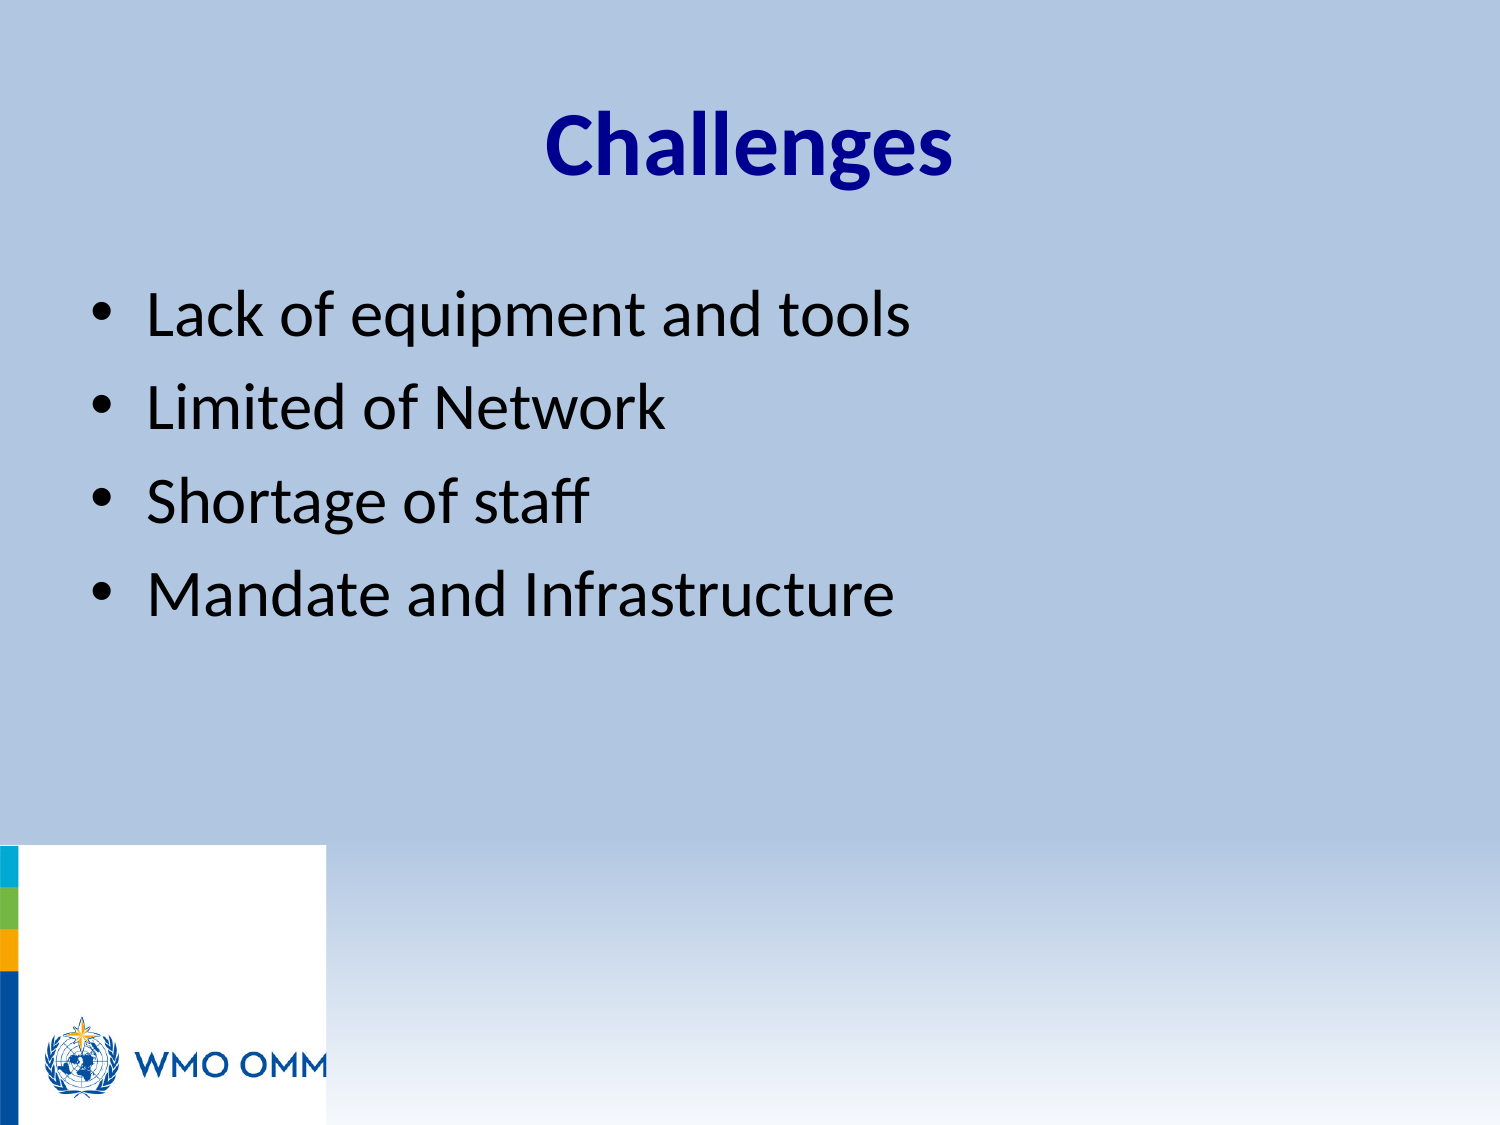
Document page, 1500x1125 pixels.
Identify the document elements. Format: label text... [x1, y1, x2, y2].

title Challenges [75, 45, 1425, 233]
list Lack of equipment and tools Limited of Network Shortage of staff Mandate and Infrastructure [75, 262, 1425, 1005]
picture [0, 845, 327, 1125]
